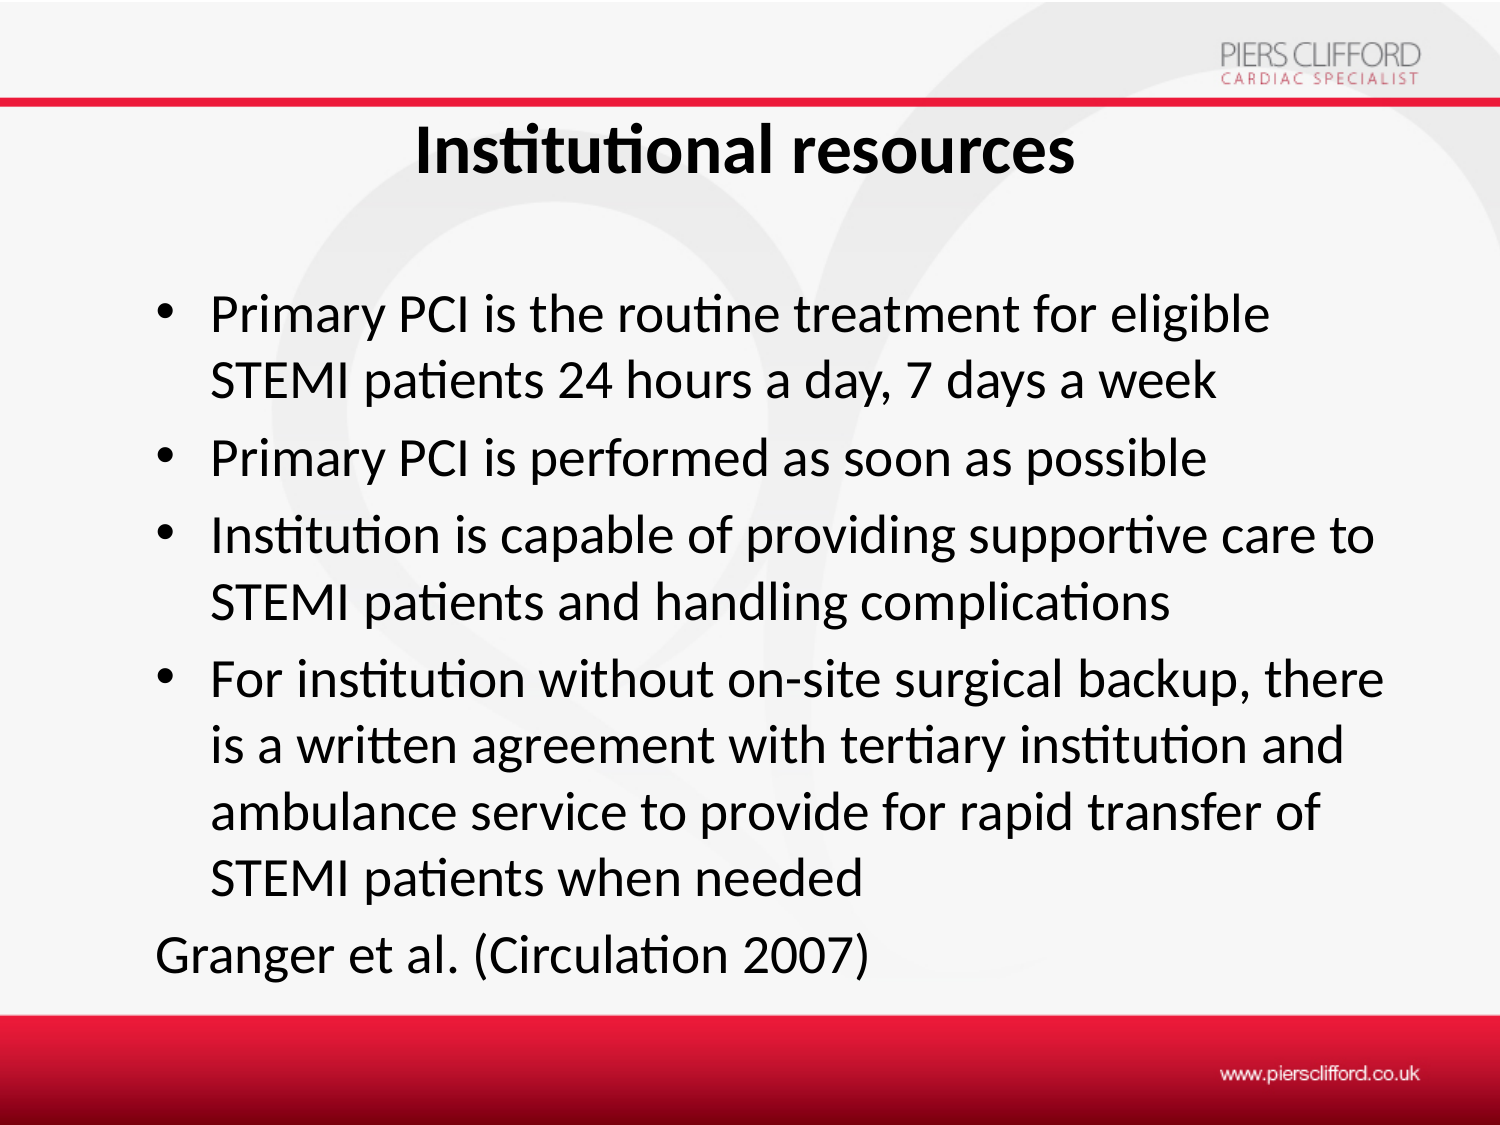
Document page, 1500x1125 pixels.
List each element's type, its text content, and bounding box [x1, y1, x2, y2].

title Institutional resources [70, 93, 1421, 282]
list Primary PCI is the routine treatment for eligible STEMI patients 24 hours a day, 7 days a week Primary PCI is performed as soon as possible Institution is capable of providing supportive care to STEMI patients and handling complications For institution without on-site surgical backup, there is a written agreement with tertiary institution and ambulance service to provide for rapid transfer of STEMI patients when needed Granger et al. (Circulation 2007) [140, 269, 1426, 1006]
picture [0, 2, 1500, 1125]
